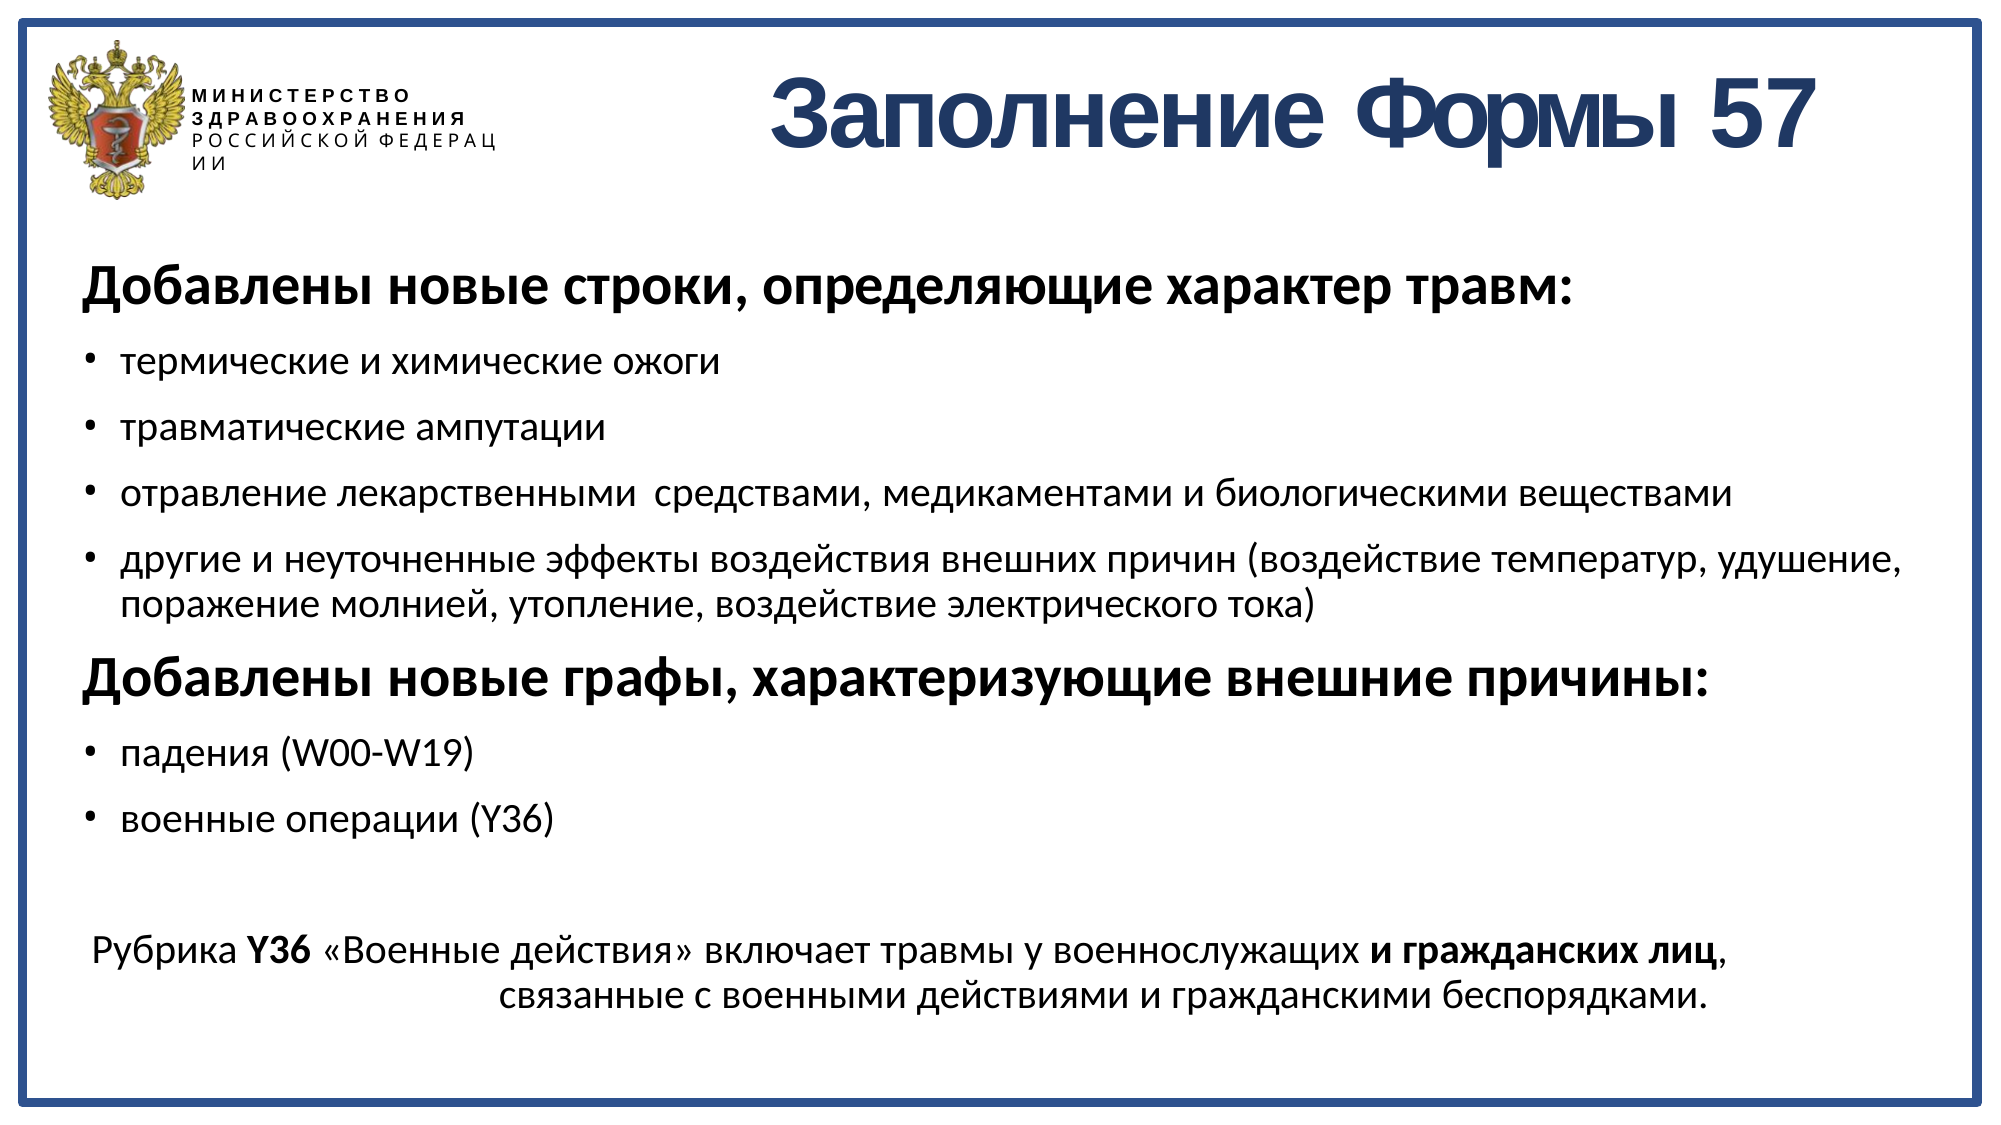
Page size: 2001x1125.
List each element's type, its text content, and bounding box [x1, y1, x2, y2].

text_box Добавлены новые строки, определяющие характер травм: термические и химические ожоги травматические ампутации отравление лекарственными средствами, медикаментами и биологическими веществами другие и неуточненные эффекты воздействия внешних причин (воздействие температур, удушение, поражение молнией, утопление, воздействие электрического тока) Добавлены новые графы, характеризующие внешние причины: падения (W00-W19) военные операции (Y36) Рубрика Y36 «Военные действия» включает травмы у военнослужащих и гражданских лиц, связанные с военными действиями и гражданскими беспорядками. [80, 220, 1924, 1018]
text_box М И Н И С Т Е Р С Т В О З Д Р А В О О Х Р А Н Е Н И Я Р О С С И Й С К О Й Ф Е Д Е Р А Ц И И [189, 81, 503, 174]
title Заполнение Формы 57 [687, 21, 1892, 220]
picture [48, 40, 185, 200]
